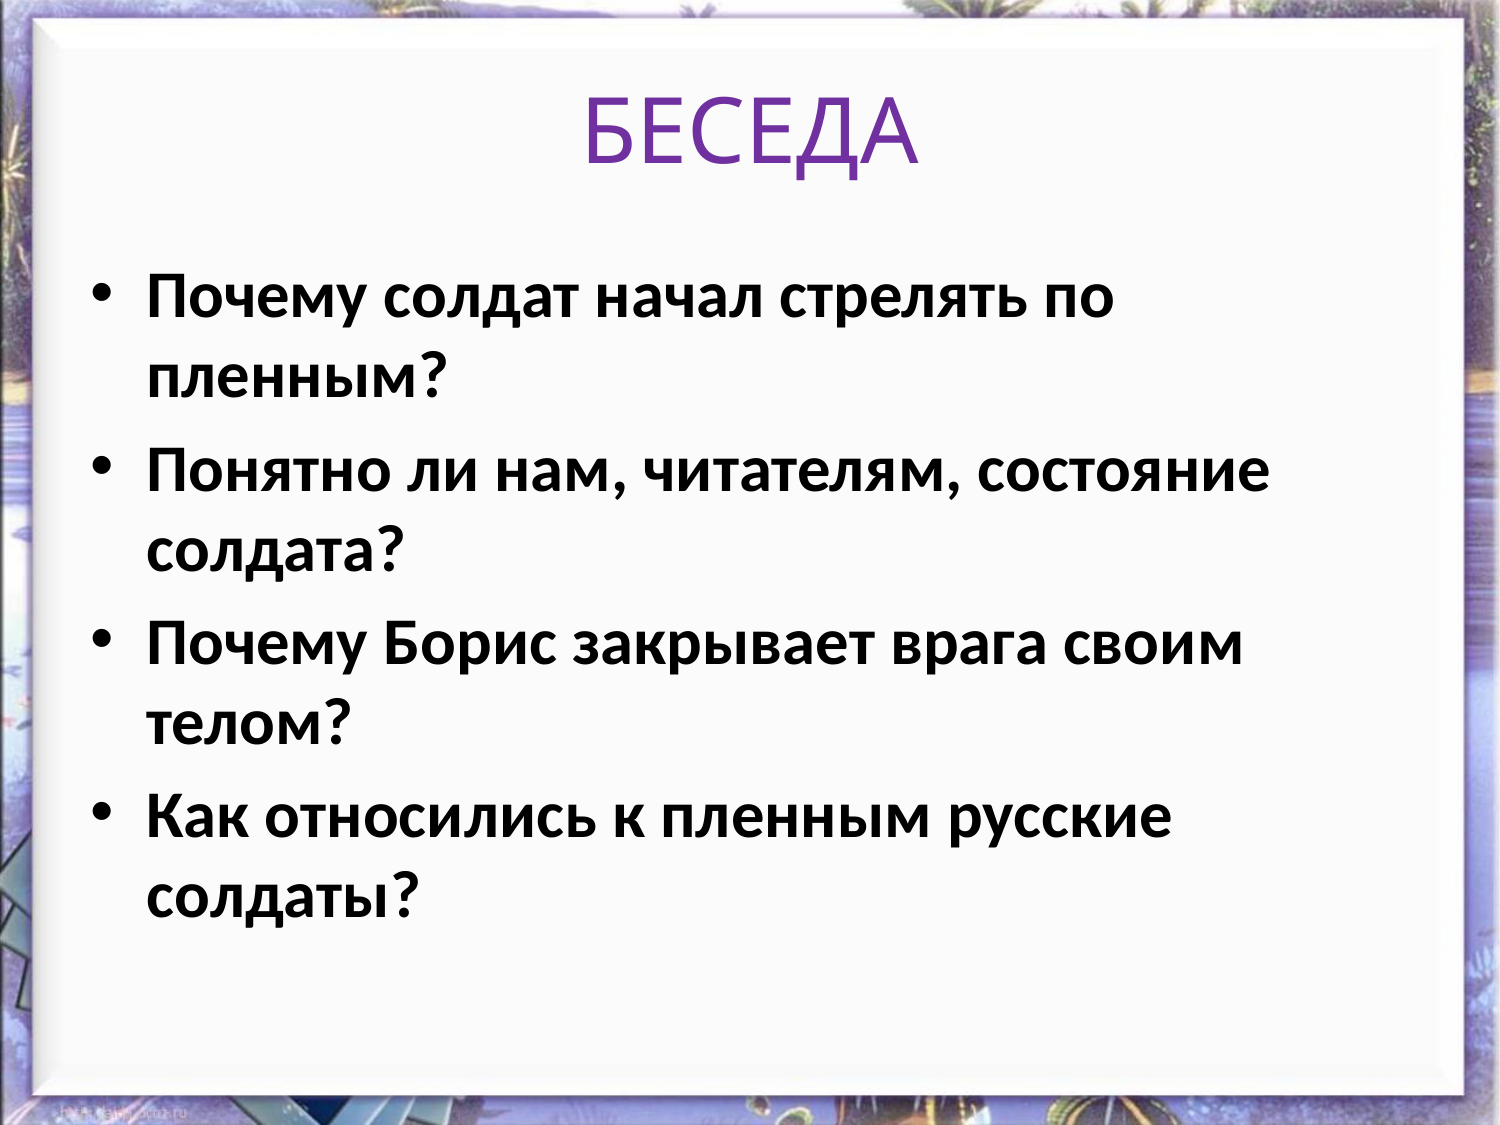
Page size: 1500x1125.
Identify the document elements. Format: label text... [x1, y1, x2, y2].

list Почему солдат начал стрелять по пленным? Понятно ли нам, читателям, состояние солдата? Почему Борис закрывает врага своим телом? Как относились к пленным русские солдаты? [75, 243, 1425, 1005]
title БЕСЕДА [75, 45, 1425, 209]
picture [0, 0, 1500, 1125]
